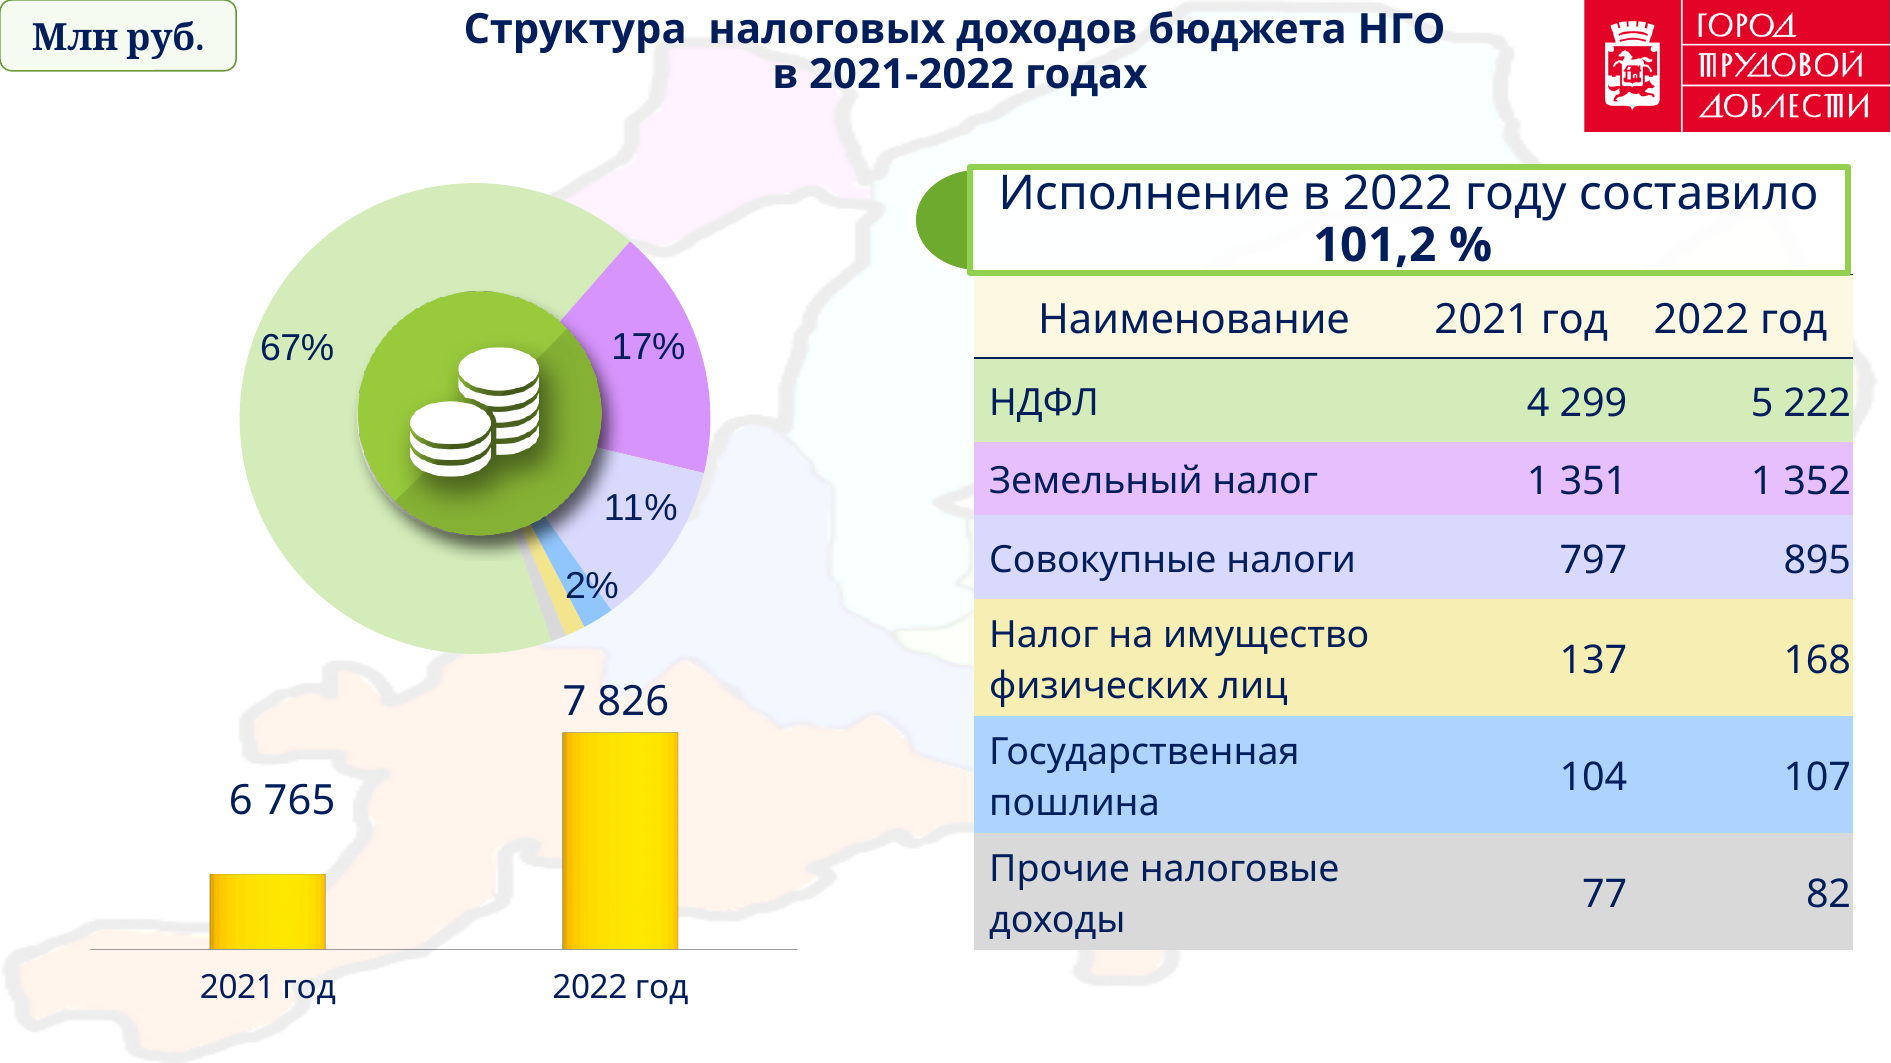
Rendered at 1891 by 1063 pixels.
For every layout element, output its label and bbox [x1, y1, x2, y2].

chart [28, 110, 990, 1021]
text_box [918, 166, 1851, 274]
picture [0, 0, 1891, 1063]
